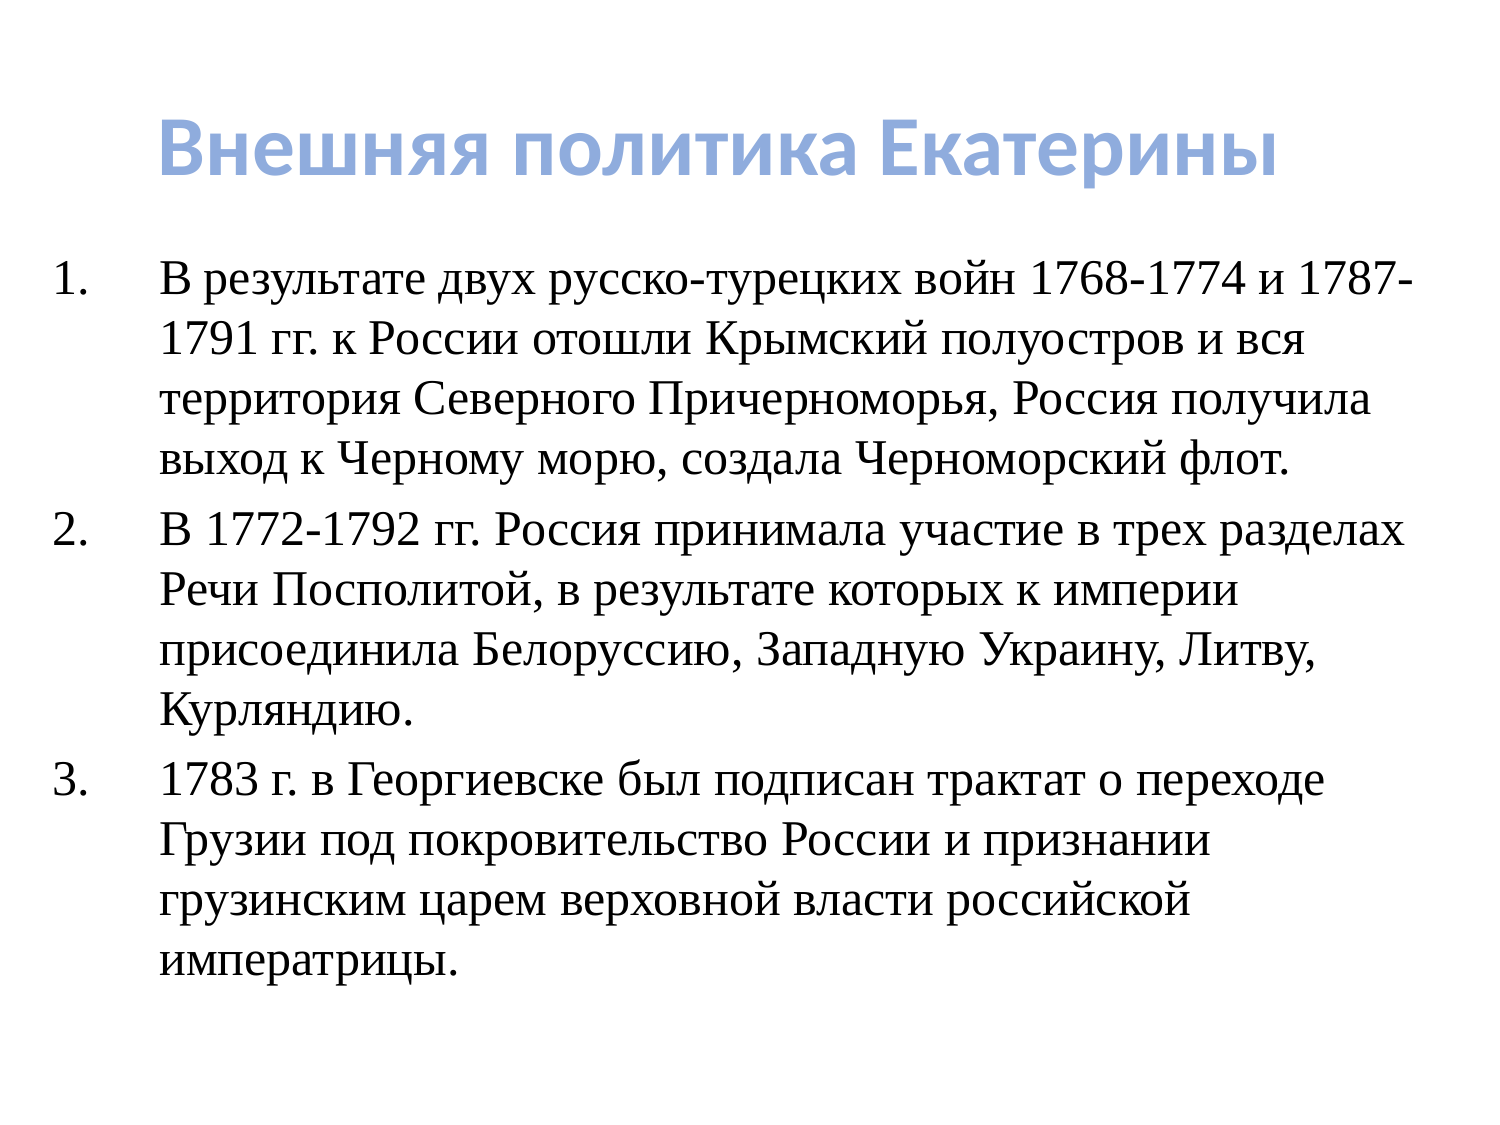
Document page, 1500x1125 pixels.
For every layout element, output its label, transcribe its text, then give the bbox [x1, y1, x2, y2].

title Внешняя политика Екатерины [74, 46, 1385, 236]
list В результате двух русско-турецких войн 1768-1774 и 1787-1791 гг. к России отошли Крымский полуостров и вся территория Северного Причерноморья, Россия получила выход к Черному морю, создала Черноморский флот. В 1772-1792 гг. Россия принимала участие в трех разделах Речи Посполитой, в результате которых к империи присоединила Белоруссию, Западную Украину, Литву, Курляндию. 1783 г. в Георгиевске был подписан трактат о переходе Грузии под покровительство России и признании грузинским царем верховной власти российской императрицы. [37, 237, 1463, 1000]
